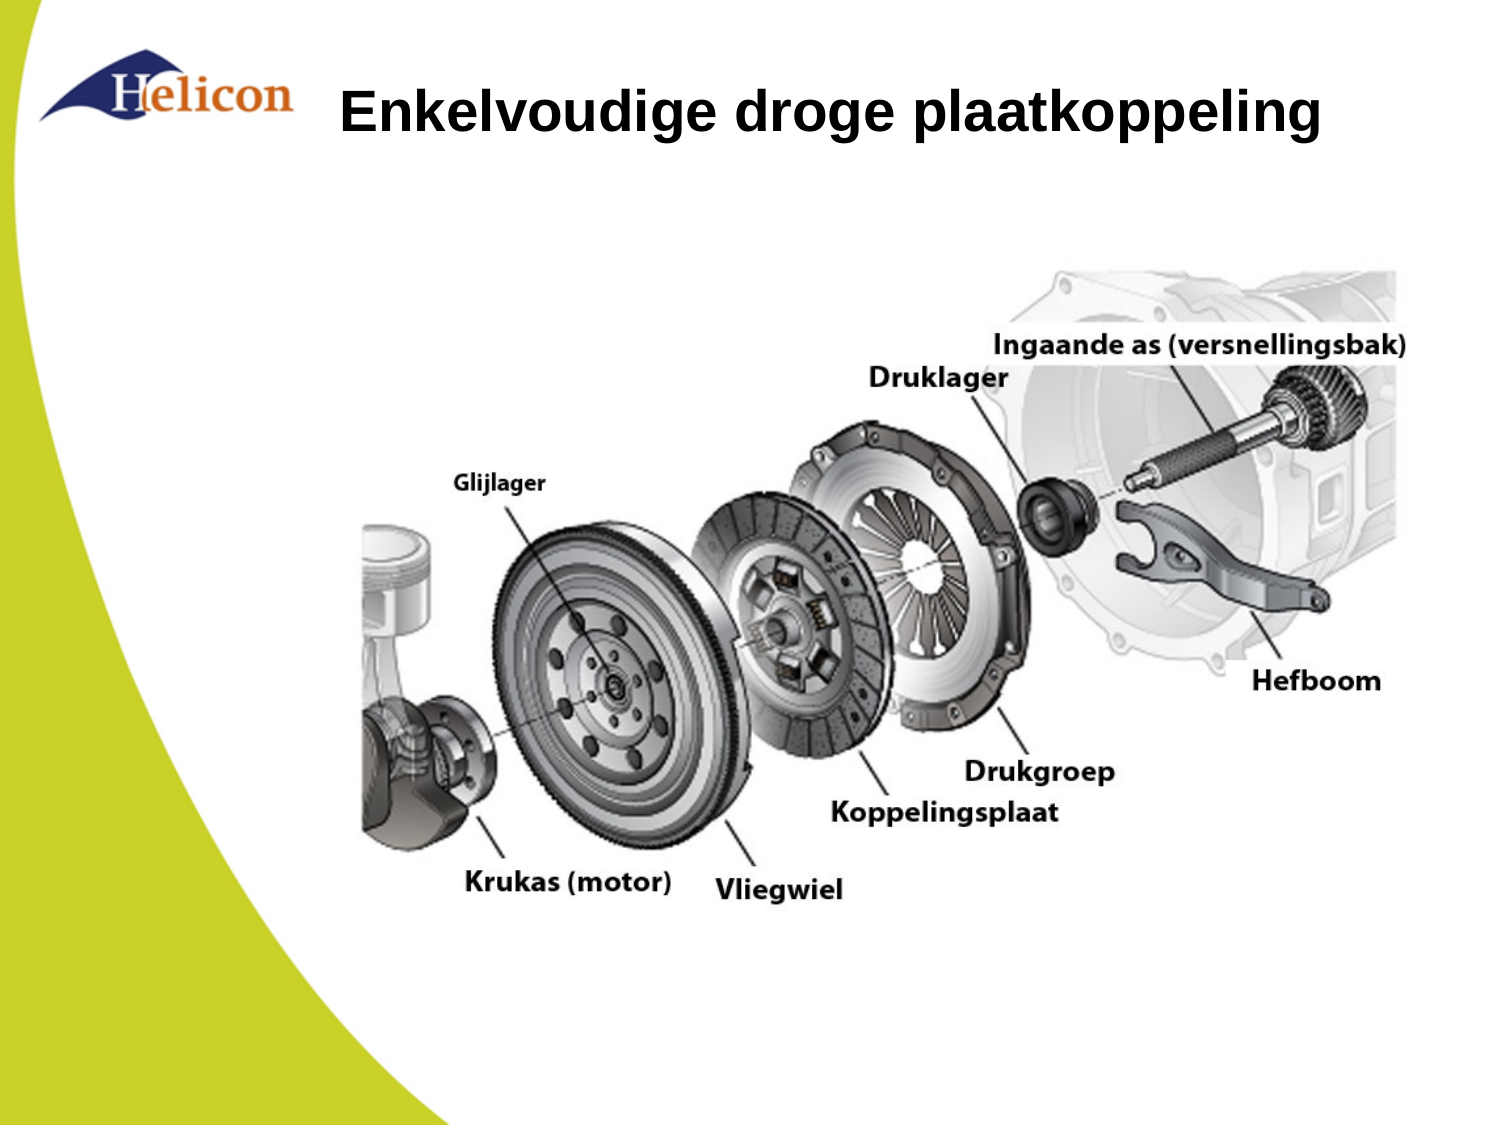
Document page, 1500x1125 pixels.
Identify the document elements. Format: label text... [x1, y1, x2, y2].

title Enkelvoudige droge plaatkoppeling [324, 54, 1415, 161]
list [336, 240, 1426, 961]
picture [0, 0, 1500, 1125]
